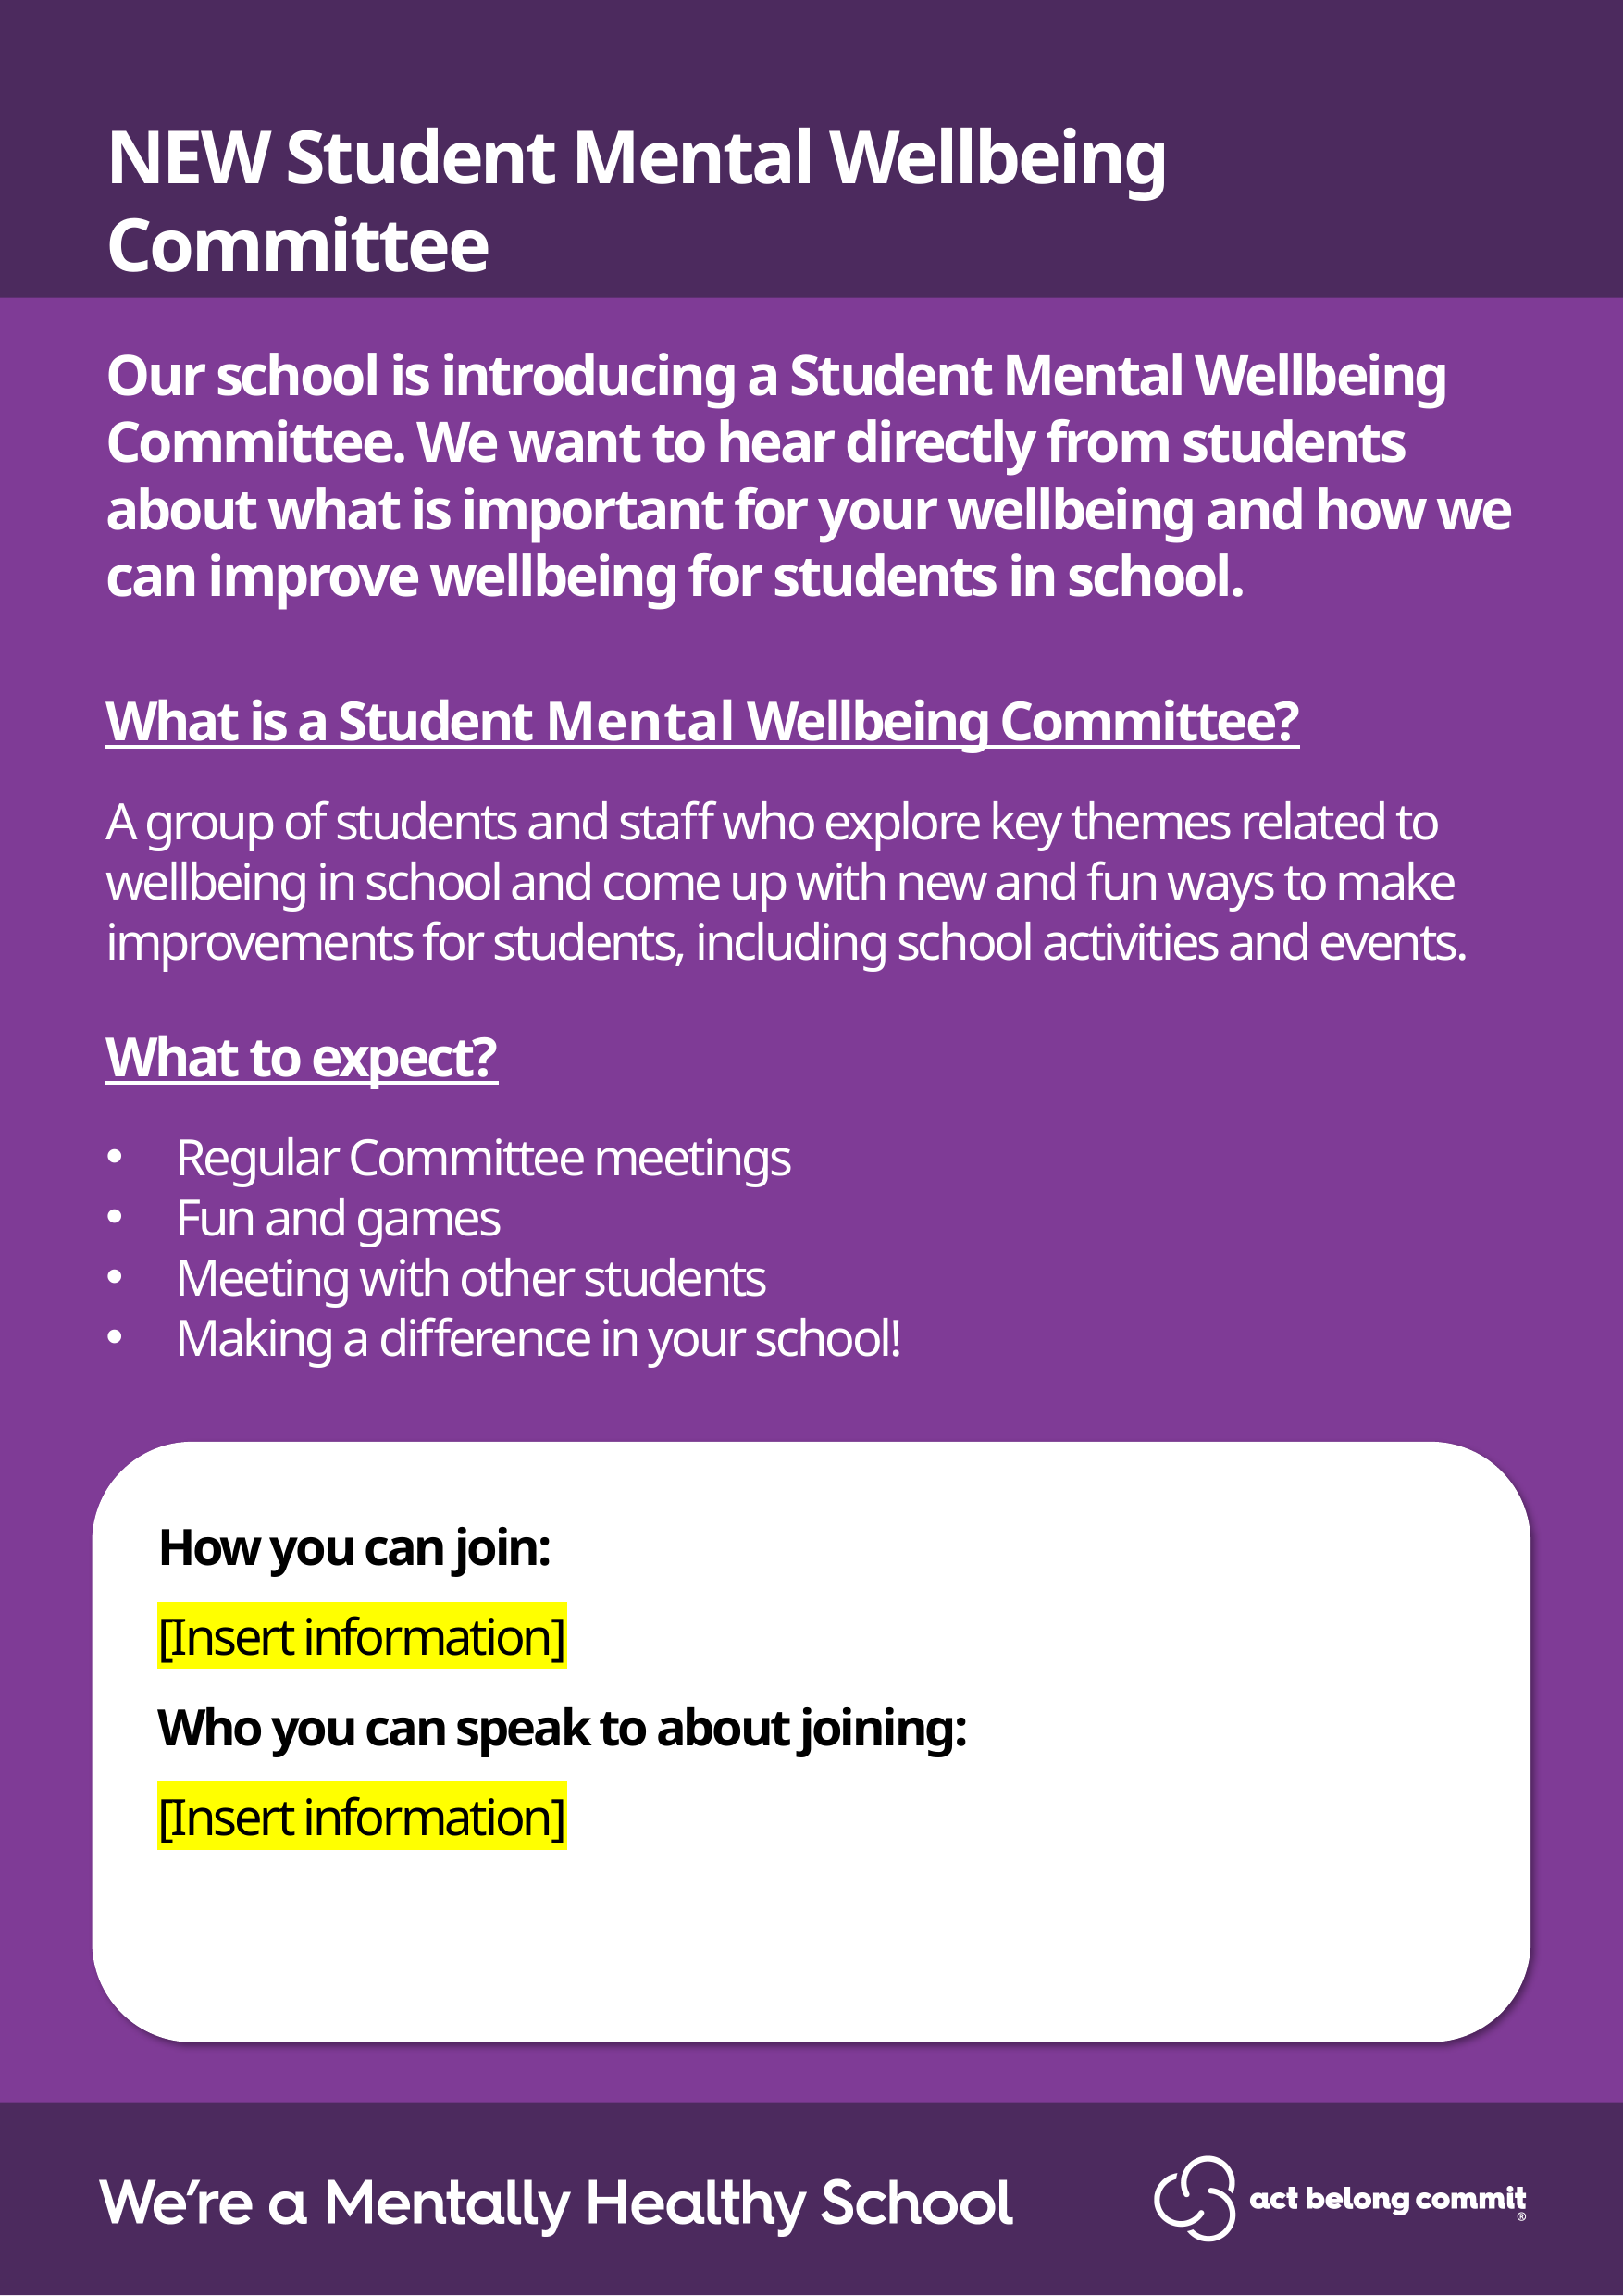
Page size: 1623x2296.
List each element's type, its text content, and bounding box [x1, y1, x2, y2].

text_box NEW Student Mental Wellbeing Committee [92, 104, 1531, 293]
picture [0, 2101, 1623, 2296]
text_box [0, 0, 1623, 299]
text_box Our school is introducing a Student Mental Wellbeing Committee. We want to hear directly from students about what is important for your wellbeing and how we can improve wellbeing for students in school. [92, 332, 1531, 614]
text_box [90, 1440, 1532, 2044]
text_box How you can join: [Insert information] Who you can speak to about joining: [Insert information] [143, 1478, 1480, 1853]
text_box What is a Student Mental Wellbeing Committee? A group of students and staff who explore key themes related to wellbeing in school and come up with new and fun ways to make improvements for students, including school activities and events. [92, 679, 1545, 977]
text_box What to expect? Regular Committee meetings Fun and games Meeting with other students Making a difference in your school! [92, 1015, 1545, 1373]
